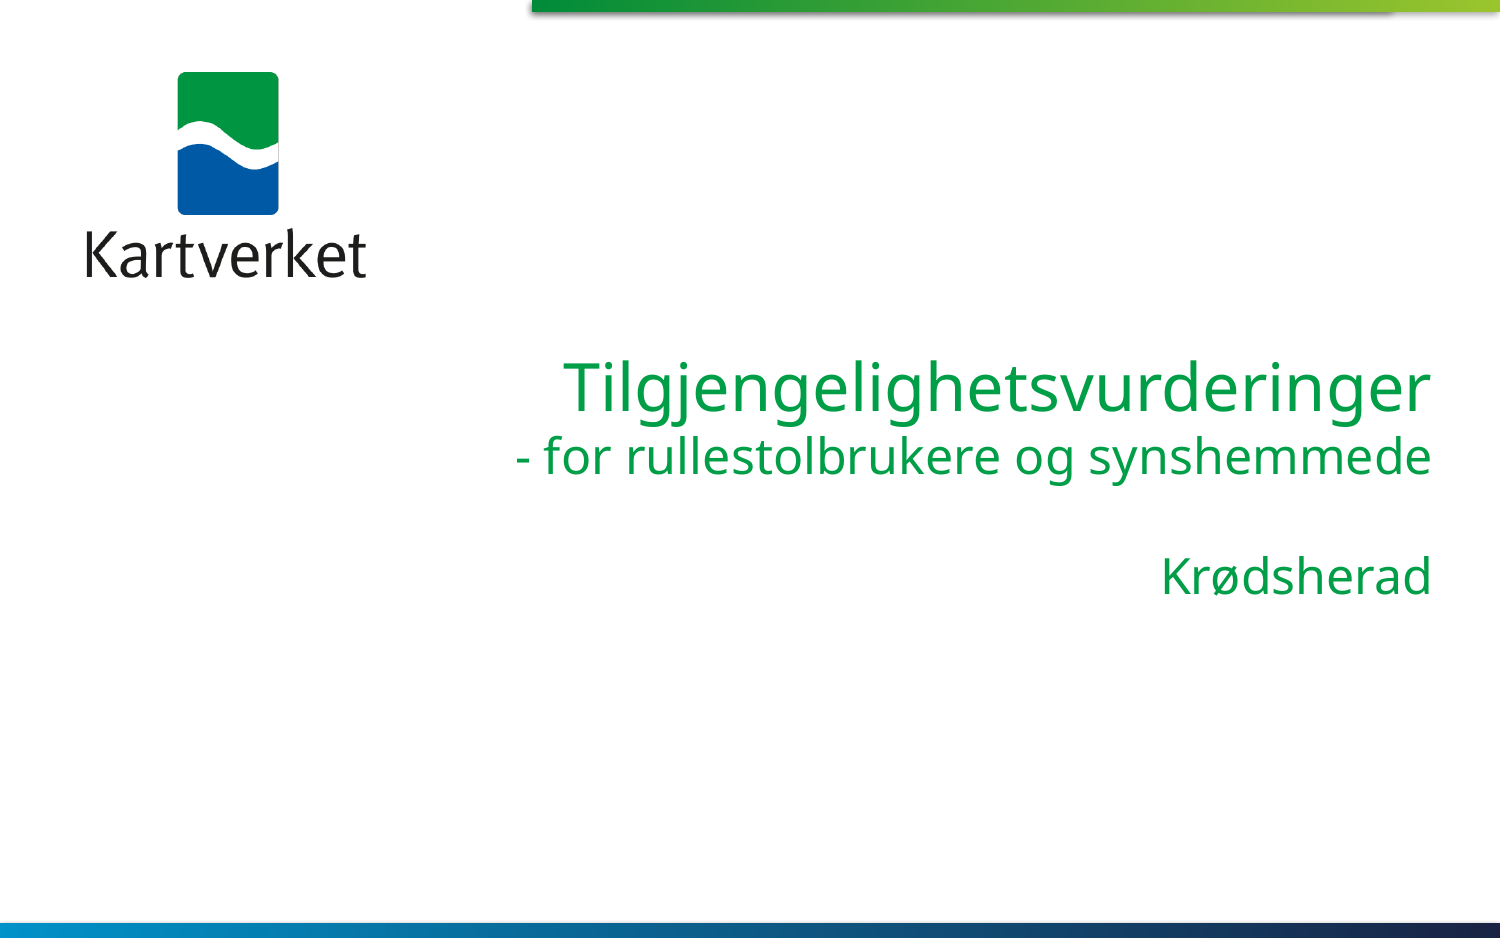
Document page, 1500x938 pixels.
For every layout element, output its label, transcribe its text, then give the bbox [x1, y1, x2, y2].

text_box Tilgjengelighetsvurderinger - for rullestolbrukere og synshemmede Krødsherad [66, 337, 1449, 613]
